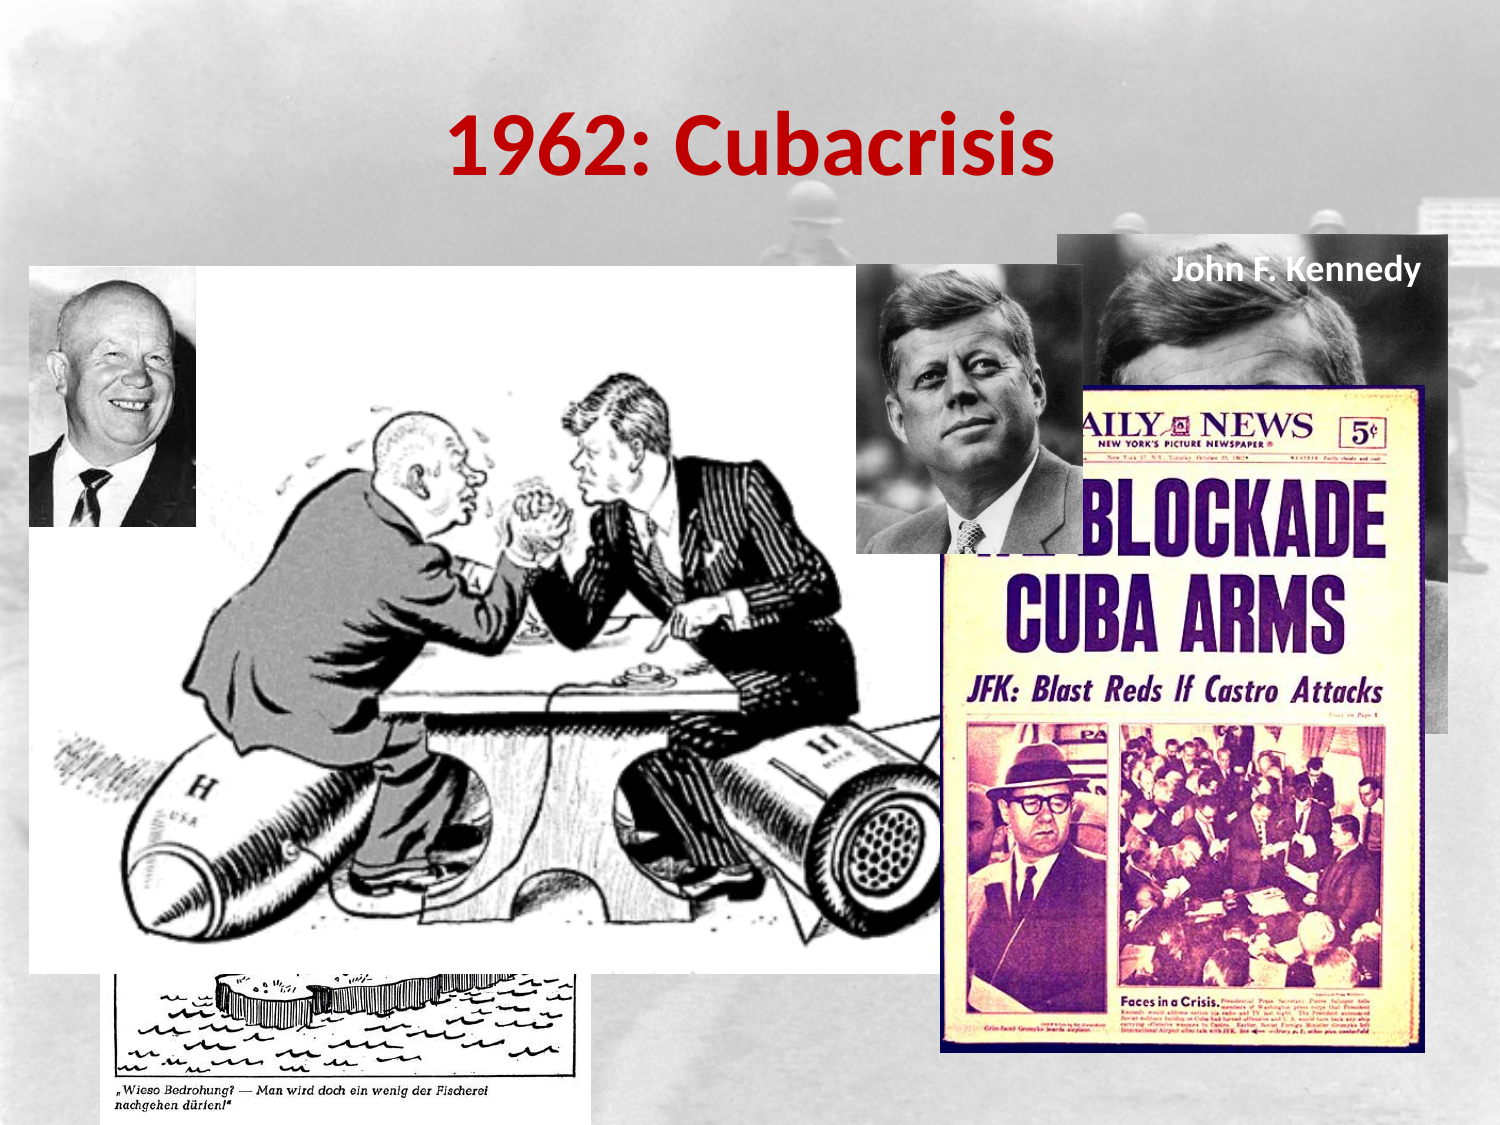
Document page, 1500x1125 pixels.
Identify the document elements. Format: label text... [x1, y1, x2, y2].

picture [29, 234, 1449, 1125]
list VS grijpt in: géén raketten in onze achtertuin SU gaat gewoon door met plaatsen VS dreigt met een atoomoorlog Chroesjtsjov geeft toe Wereld op de rand van een atoomoorlog [17, 232, 1058, 906]
title 1962: Cubacrisis [75, 45, 1425, 232]
